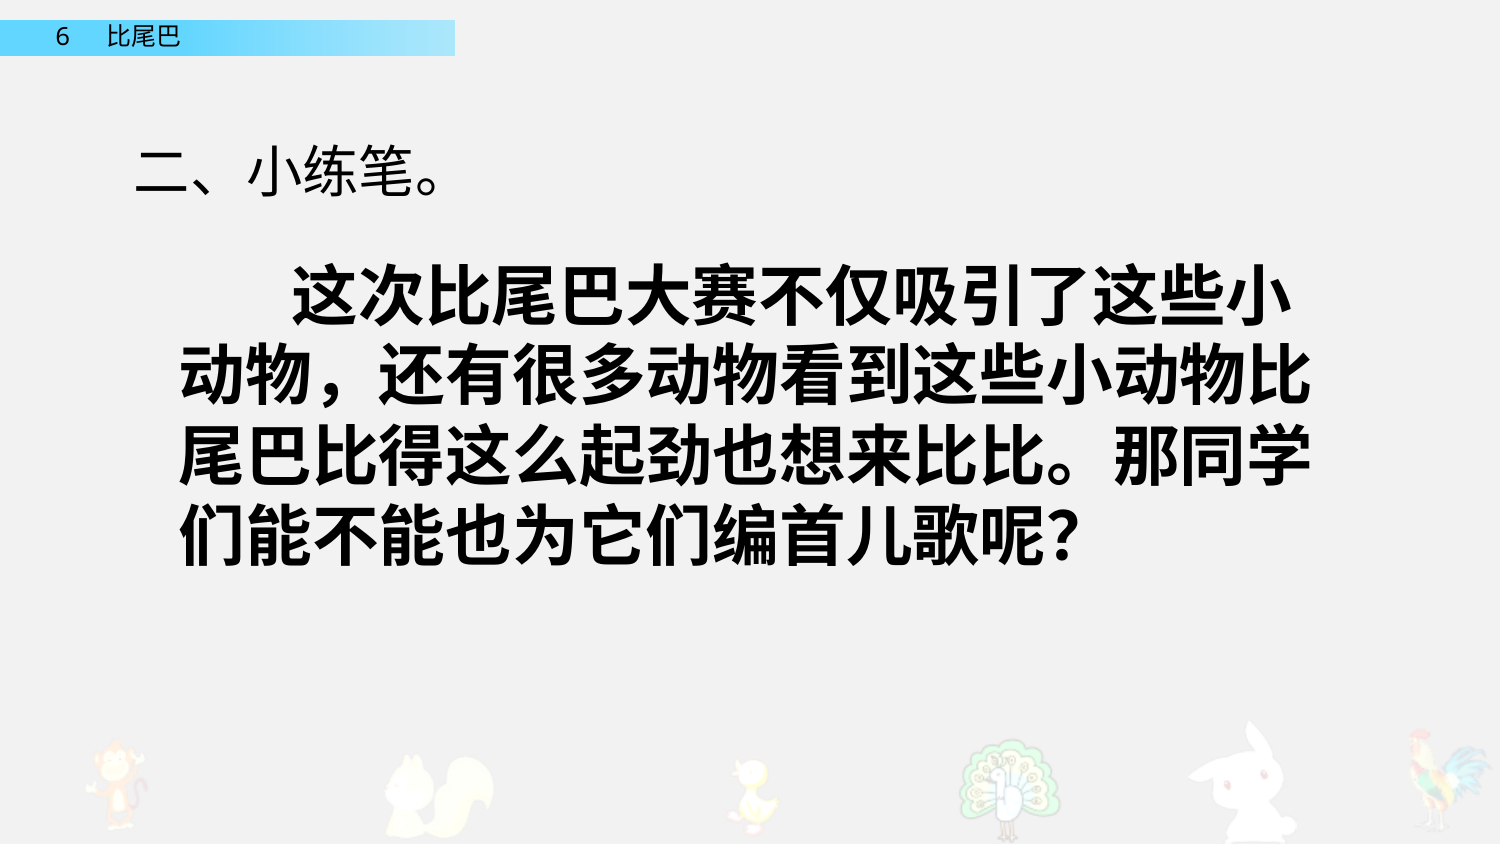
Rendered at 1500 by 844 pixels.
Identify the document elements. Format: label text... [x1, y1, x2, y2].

text_box 这次比尾巴大赛不仅吸引了这些小动物，还有很多动物看到这些小动物比尾巴比得这么起劲也想来比比。那同学们能不能也为它们编首儿歌呢？ [163, 246, 1348, 581]
text_box 二、小练笔。 [119, 128, 487, 212]
